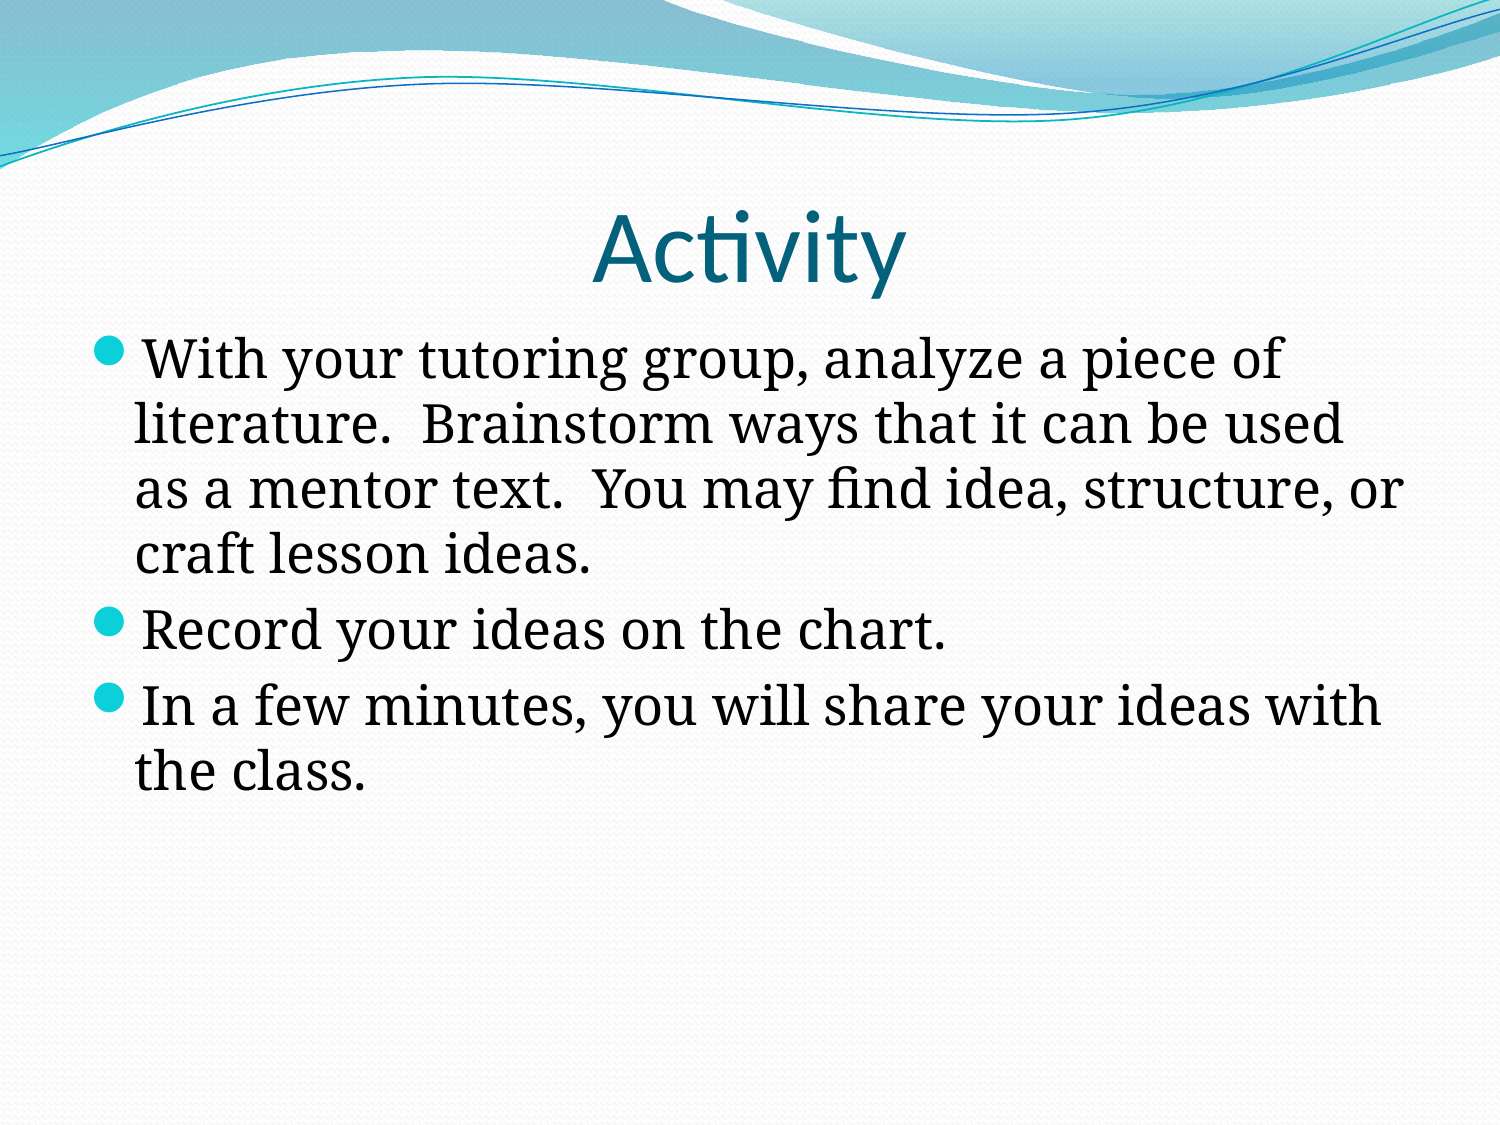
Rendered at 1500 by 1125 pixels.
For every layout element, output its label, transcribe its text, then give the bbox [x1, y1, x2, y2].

list With your tutoring group, analyze a piece of literature. Brainstorm ways that it can be used as a mentor text. You may find idea, structure, or craft lesson ideas. Record your ideas on the chart. In a few minutes, you will share your ideas with the class. [75, 317, 1425, 1038]
title Activity [75, 115, 1425, 303]
